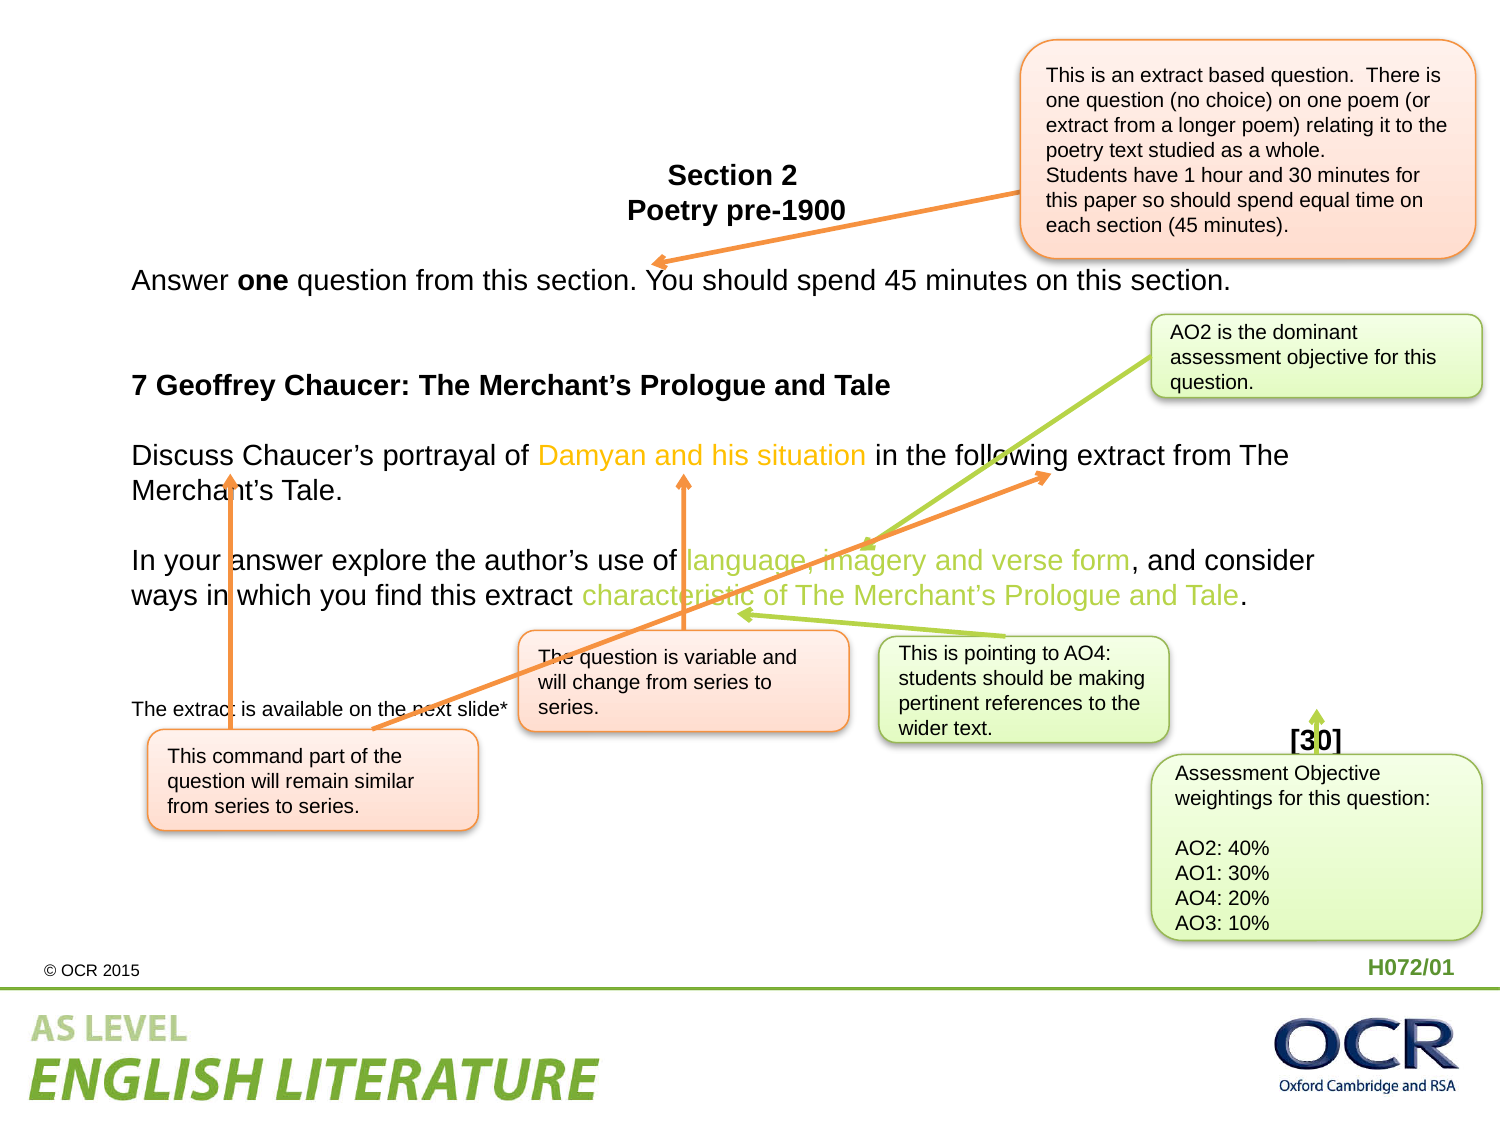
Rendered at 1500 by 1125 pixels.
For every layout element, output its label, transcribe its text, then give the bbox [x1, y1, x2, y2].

text_box This is an extract based question. There is one question (no choice) on one poem (or extract from a longer poem) relating it to the poetry text studied as a whole. Students have 1 hour and 30 minutes for this paper so should spend equal time on each section (45 minutes). [1019, 38, 1477, 260]
text_box Assessment Objective weightings for this question: AO2: 40% AO1: 30% AO4: 20% AO3: 10% [1150, 753, 1483, 942]
text_box Section 2 Poetry pre-1900 Answer one question from this section. You should spend 45 minutes on this section. 7 Geoffrey Chaucer: The Merchant’s Prologue and Tale Discuss Chaucer’s portrayal of Damyan and his situation in the following extract from The Merchant’s Tale. In your answer explore the author’s use of language, imagery and verse form, and consider ways in which you find this extract characteristic of The Merchant’s Prologue and Tale. The extract is available on the next slide* [30] [116, 149, 1357, 799]
picture [0, 987, 1500, 1124]
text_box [650, 185, 1052, 265]
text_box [371, 473, 1052, 730]
text_box This command part of the question will remain similar from series to series. [146, 728, 480, 832]
text_box This is pointing to AO4: students should be making pertinent references to the wider text. [883, 635, 1170, 744]
text_box AO2 is the dominant assessment objective for this question. [1150, 313, 1483, 399]
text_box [859, 355, 1152, 551]
